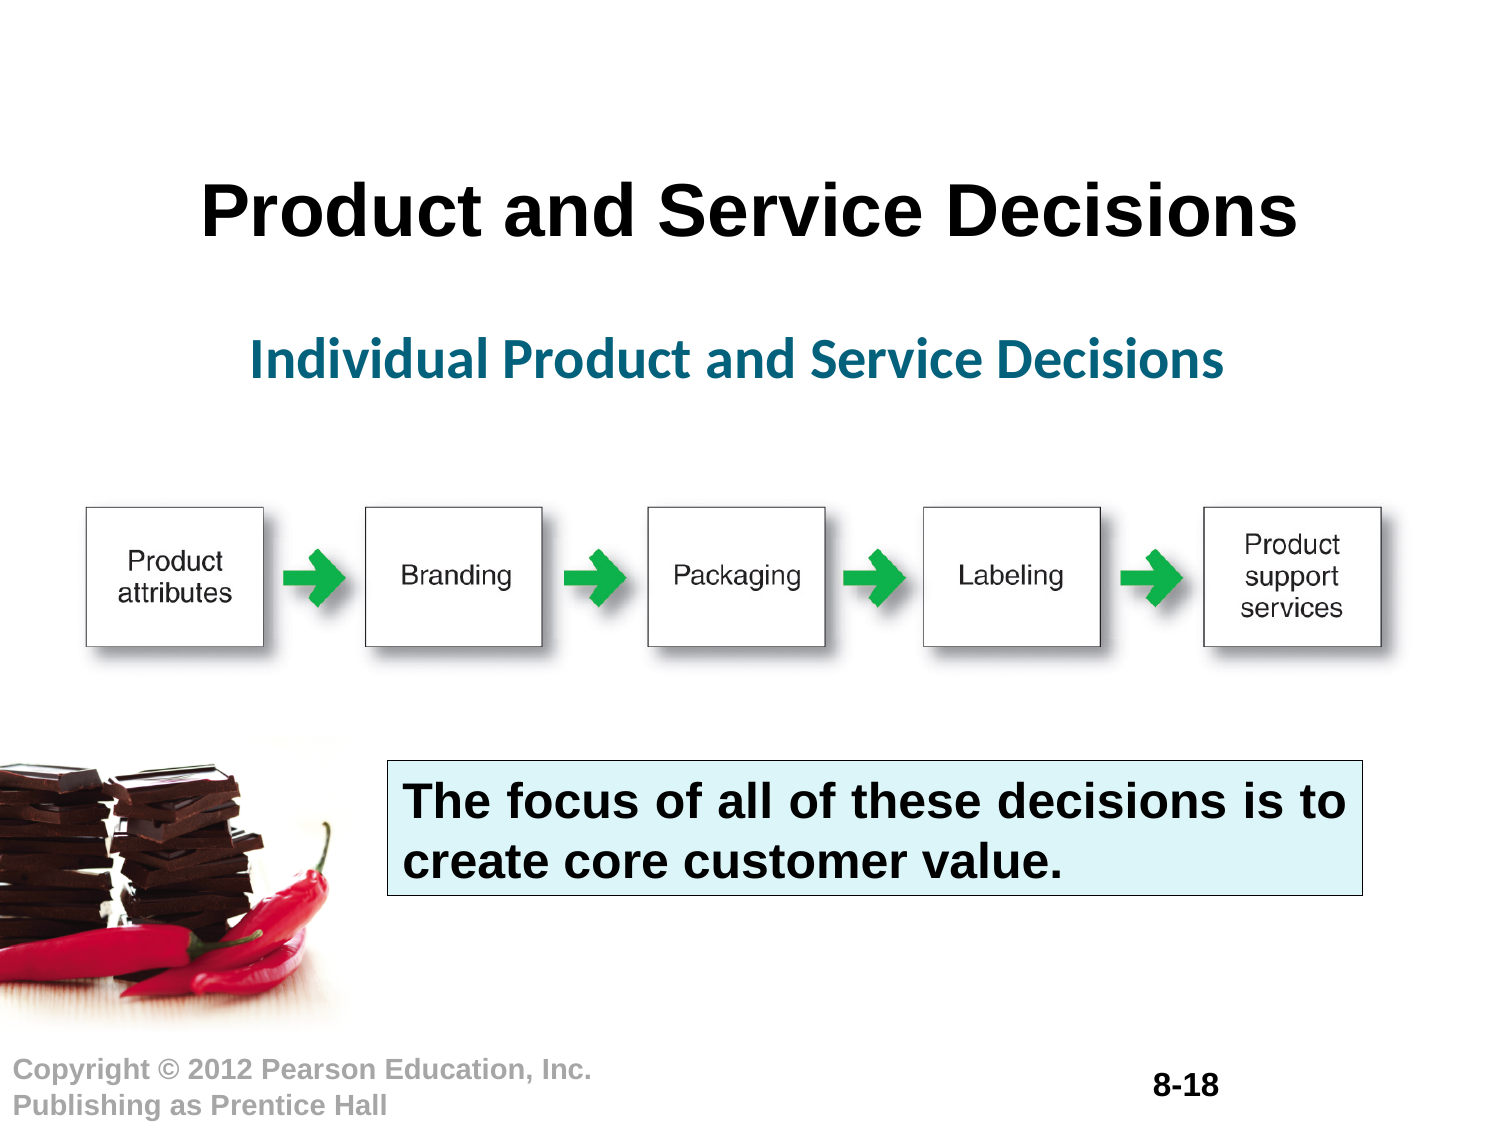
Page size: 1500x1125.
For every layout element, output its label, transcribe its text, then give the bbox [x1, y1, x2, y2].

picture [62, 469, 1413, 679]
title Product and Service Decisions [112, 112, 1388, 301]
list Individual Product and Service Decisions [149, 312, 1326, 376]
text_box The focus of all of these decisions is to create core customer value. [387, 760, 1363, 896]
picture [0, 737, 361, 1038]
